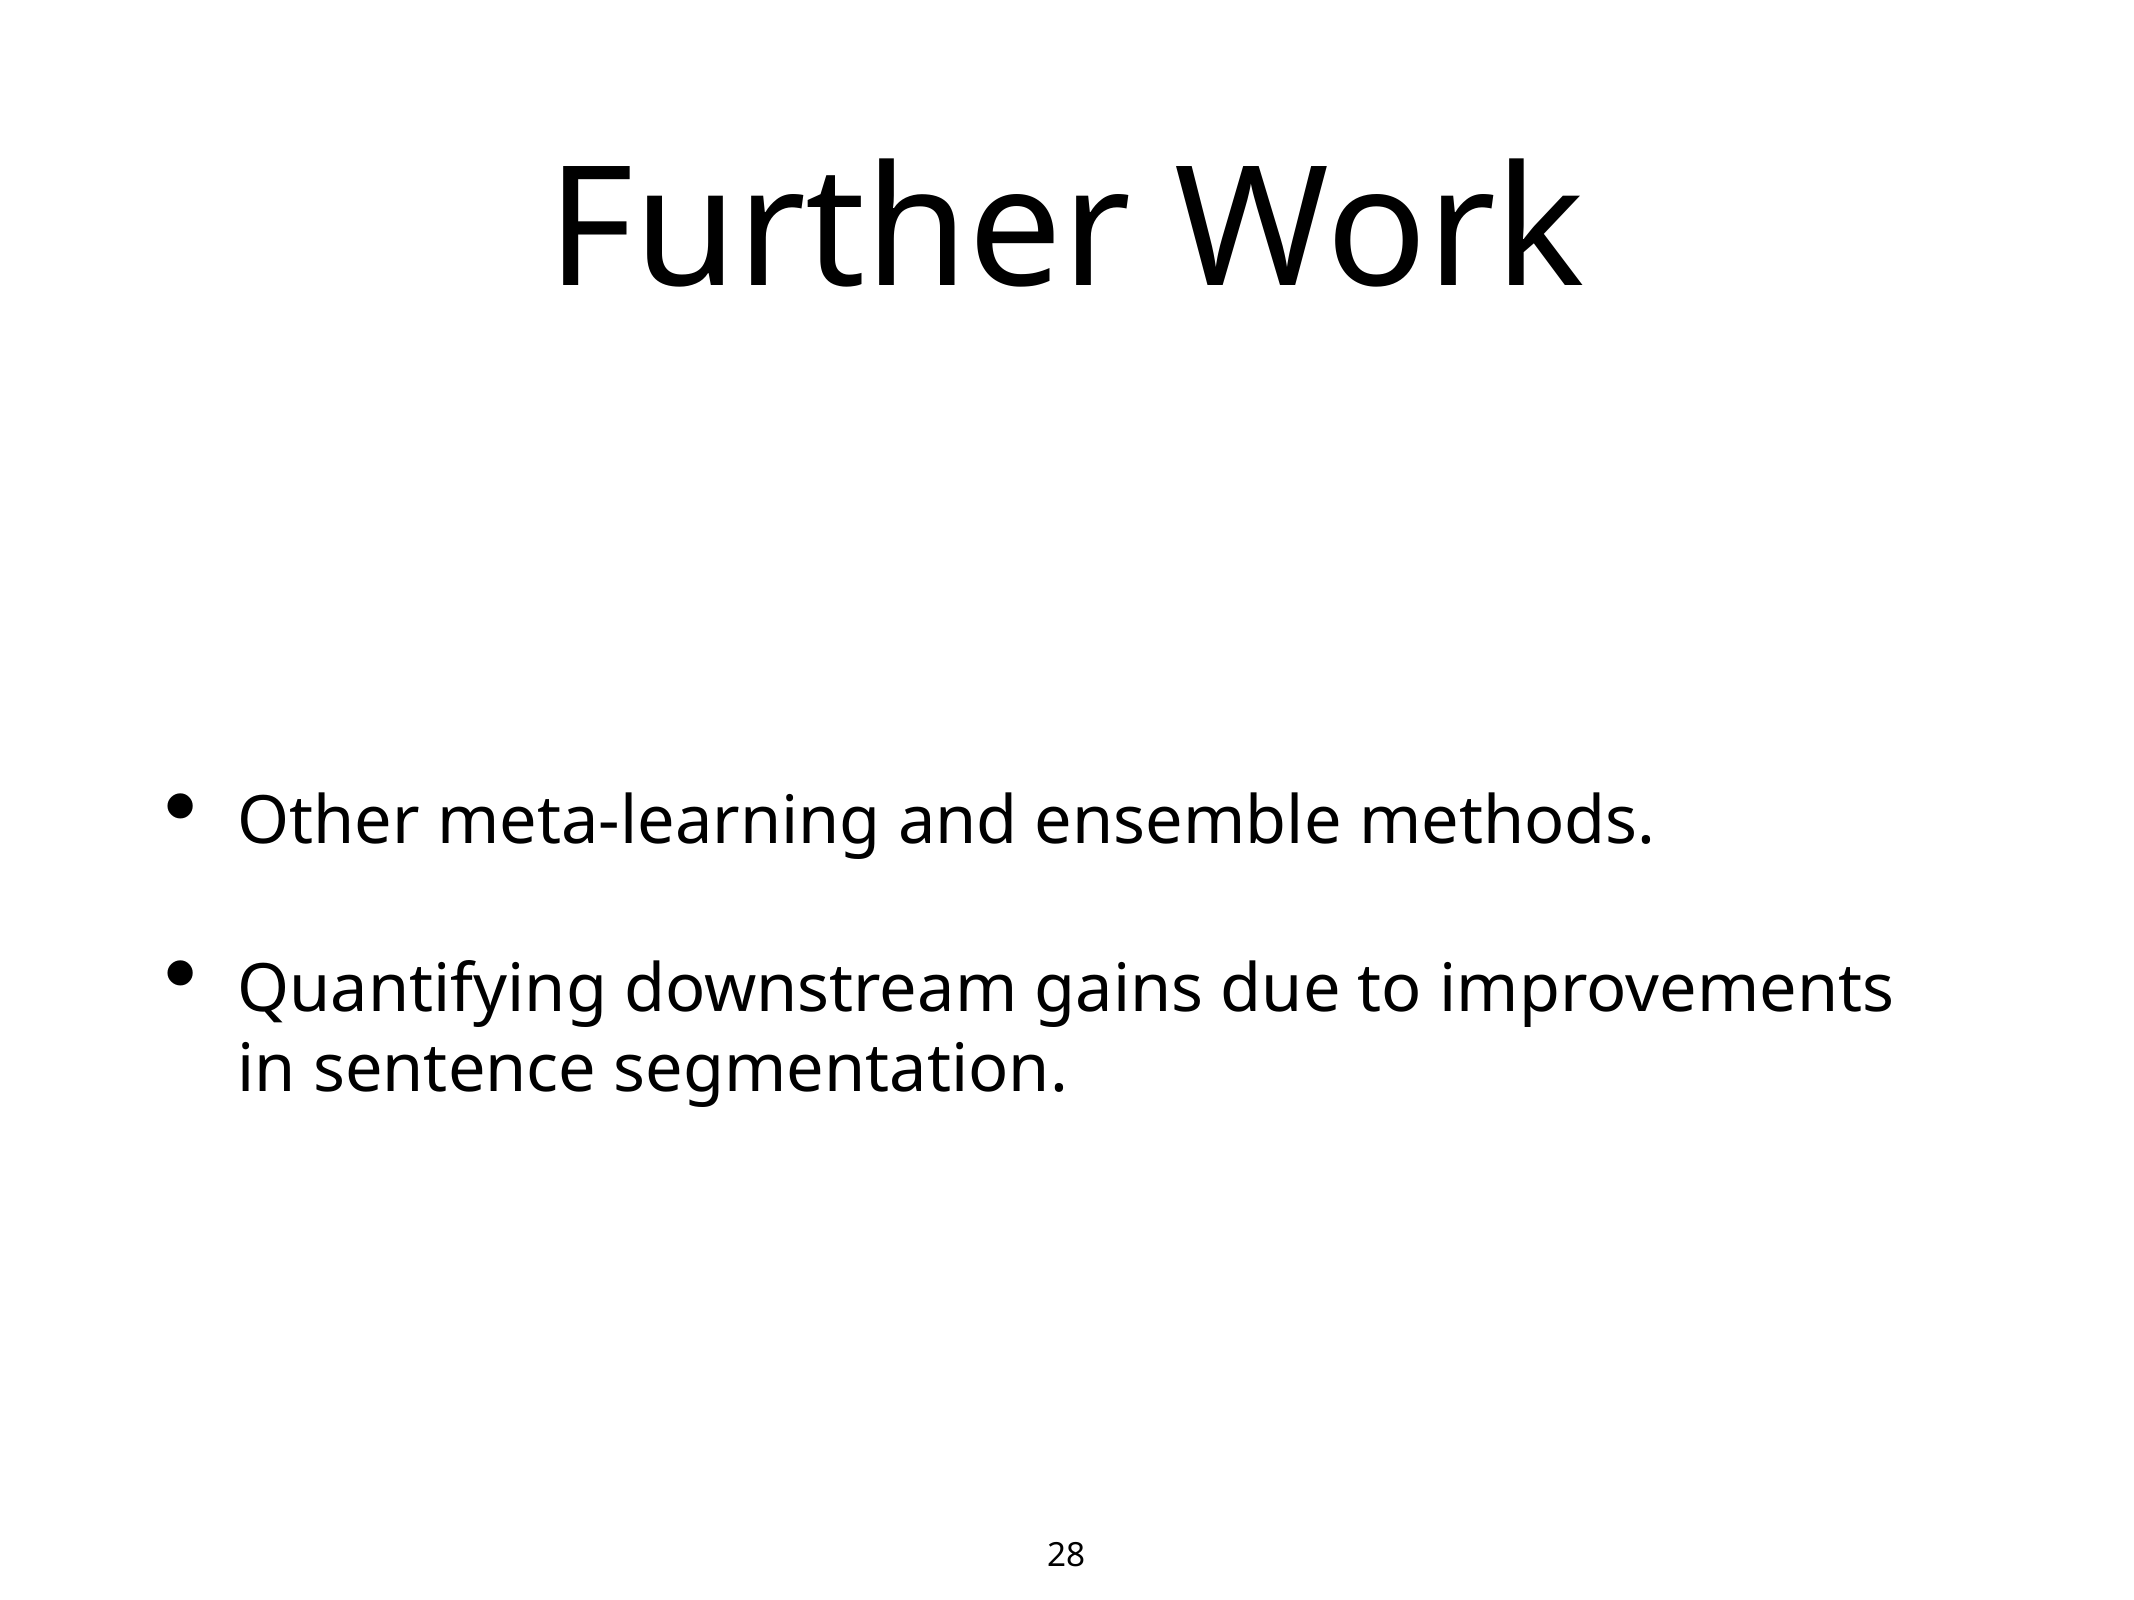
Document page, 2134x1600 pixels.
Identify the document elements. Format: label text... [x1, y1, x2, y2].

slide_number 28 [1037, 1524, 1095, 1579]
title Further Work [155, 41, 1978, 397]
list Other meta-learning and ensemble methods. Quantifying downstream gains due to improvements in sentence segmentation. [155, 424, 1978, 1457]
